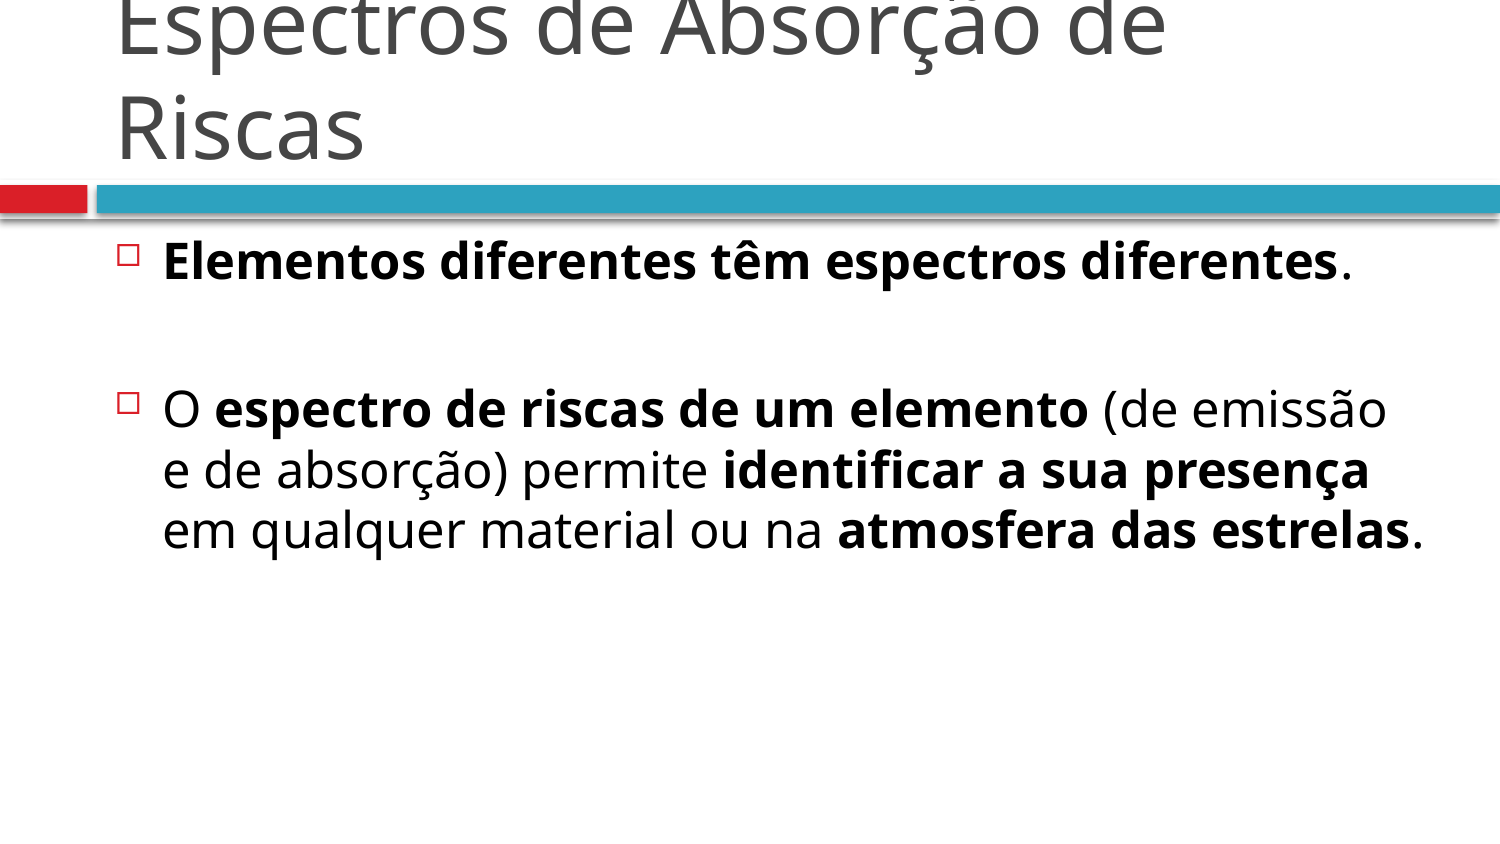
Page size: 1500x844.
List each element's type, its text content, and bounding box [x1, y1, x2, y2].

list Elementos diferentes têm espectros diferentes. O espectro de riscas de um elemento (de emissão e de absorção) permite identificar a sua presença em qualquer material ou na atmosfera das estrelas. [99, 221, 1471, 759]
title Espectros de Absorção de Riscas [99, 19, 1438, 185]
